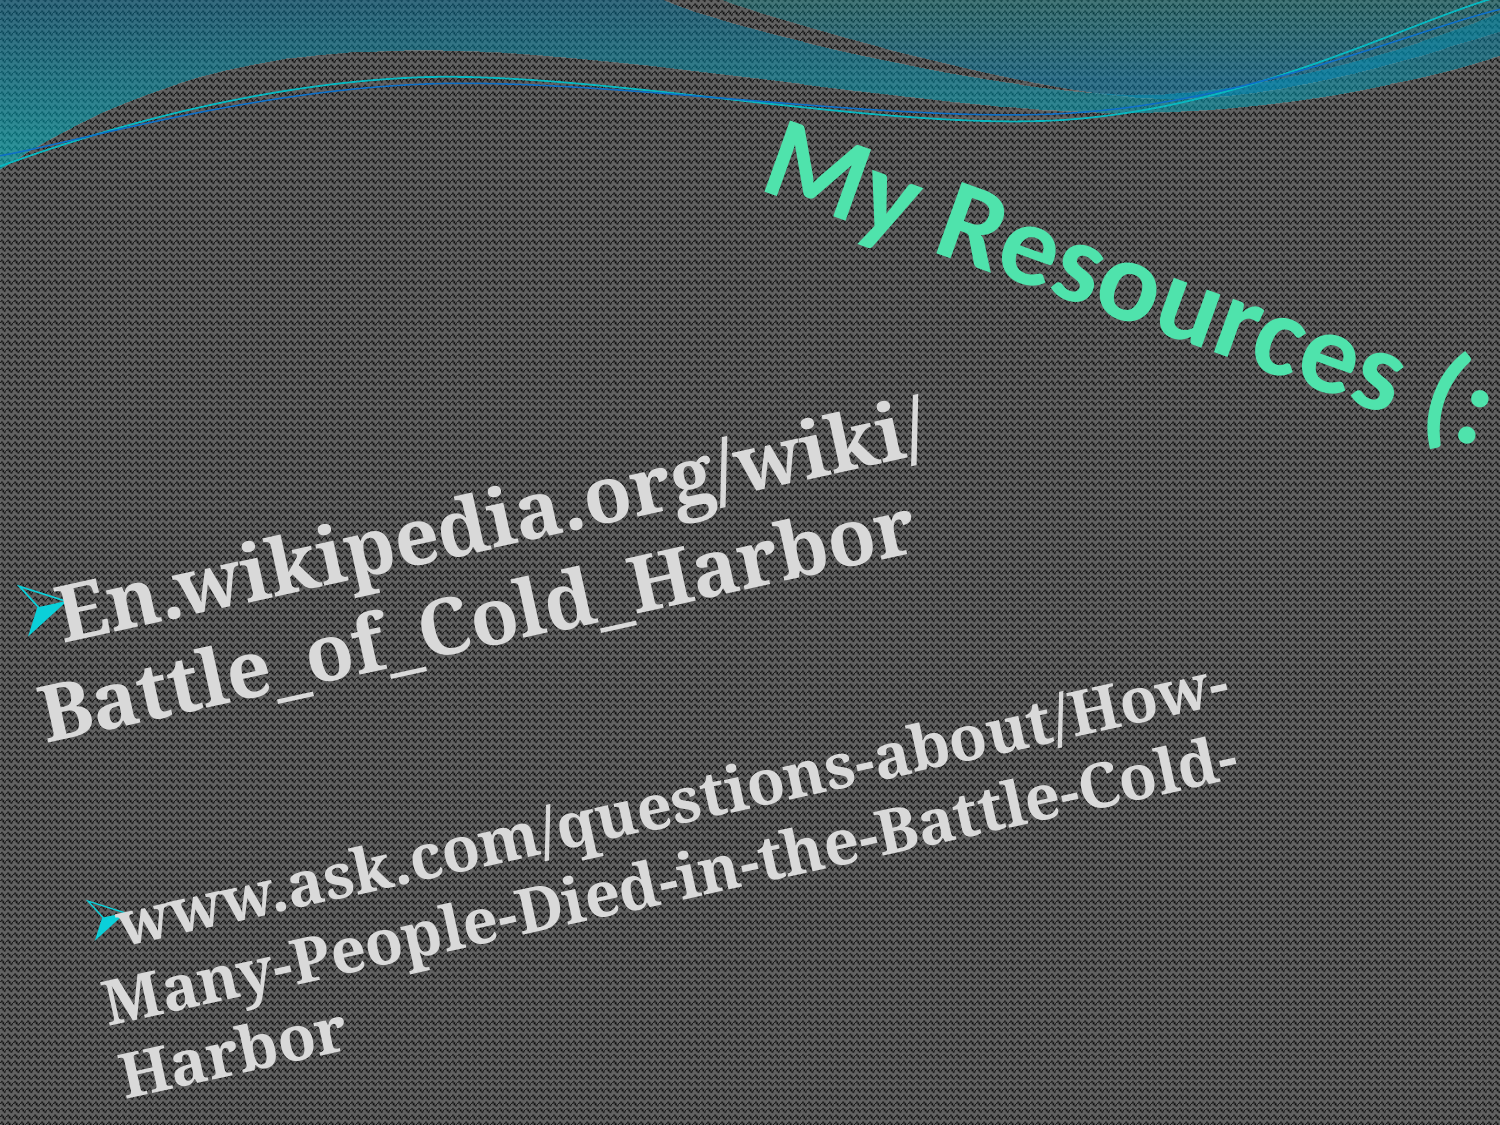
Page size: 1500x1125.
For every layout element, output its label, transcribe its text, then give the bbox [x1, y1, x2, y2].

title My Resources (: [750, 0, 1500, 481]
list En.wikipedia.org/wiki/Battle_of_Cold_Harbor www.ask.com/questions-about/How-Many-People-Died-in-the-Battle-Cold-Harbor [0, 310, 1296, 1125]
